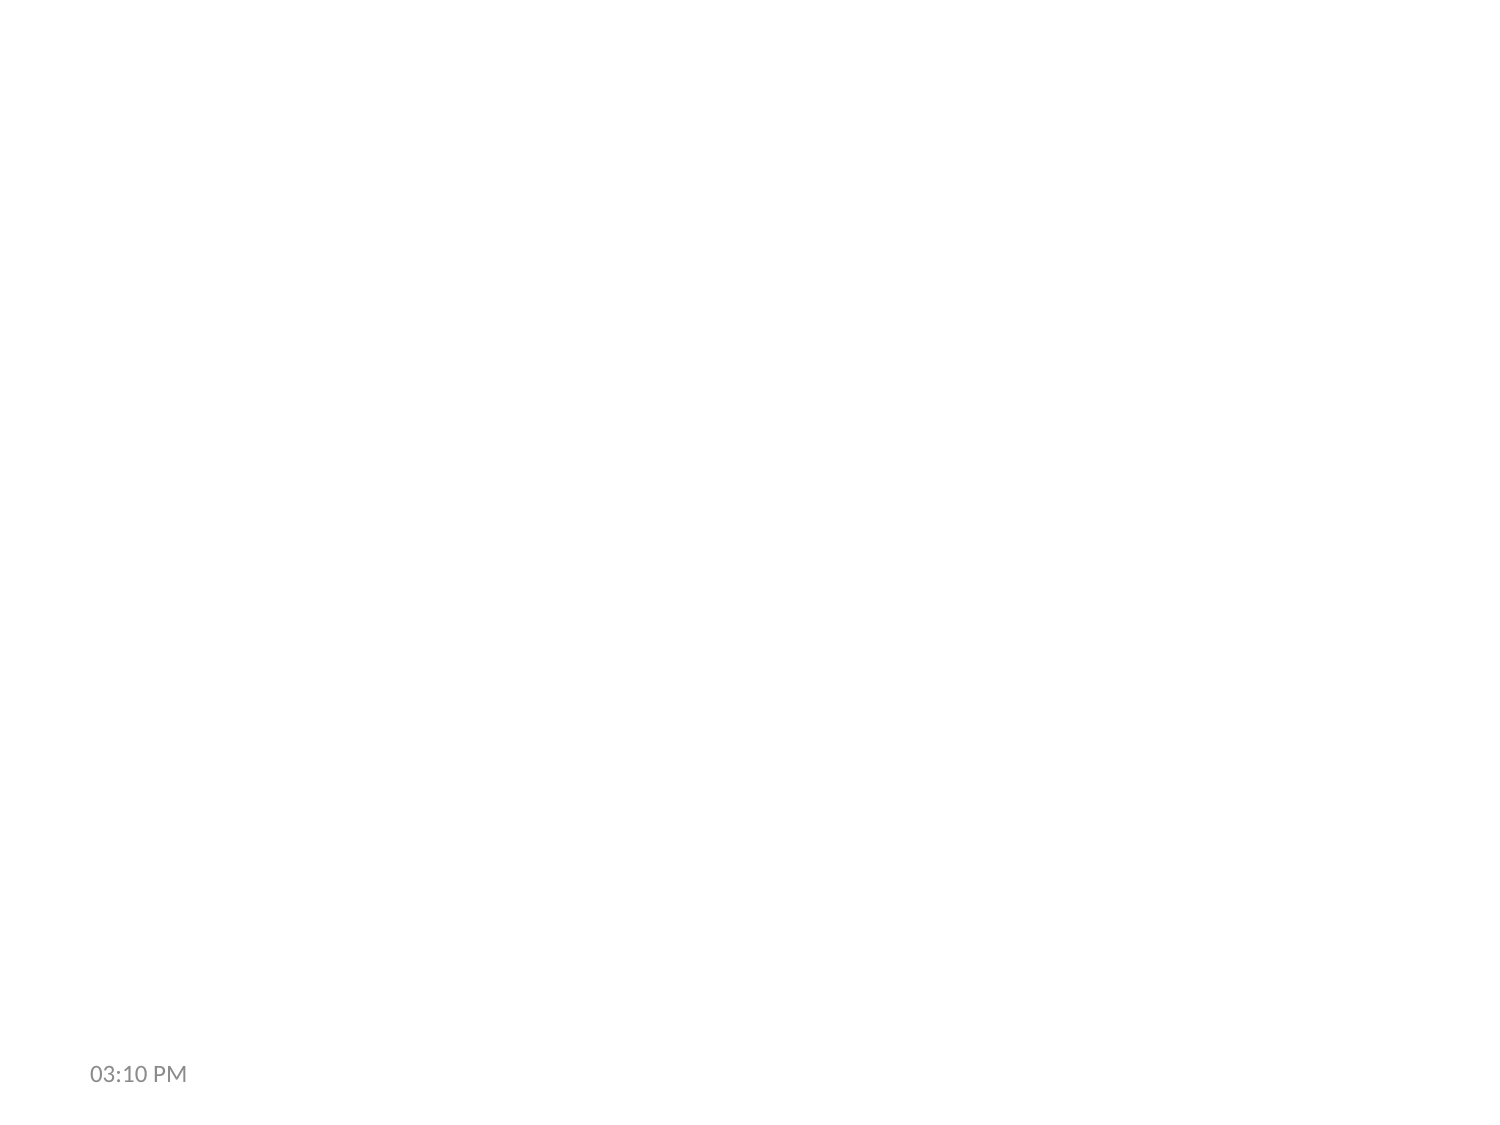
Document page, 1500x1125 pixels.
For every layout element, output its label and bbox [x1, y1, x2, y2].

slide_number [75, 1042, 425, 1103]
